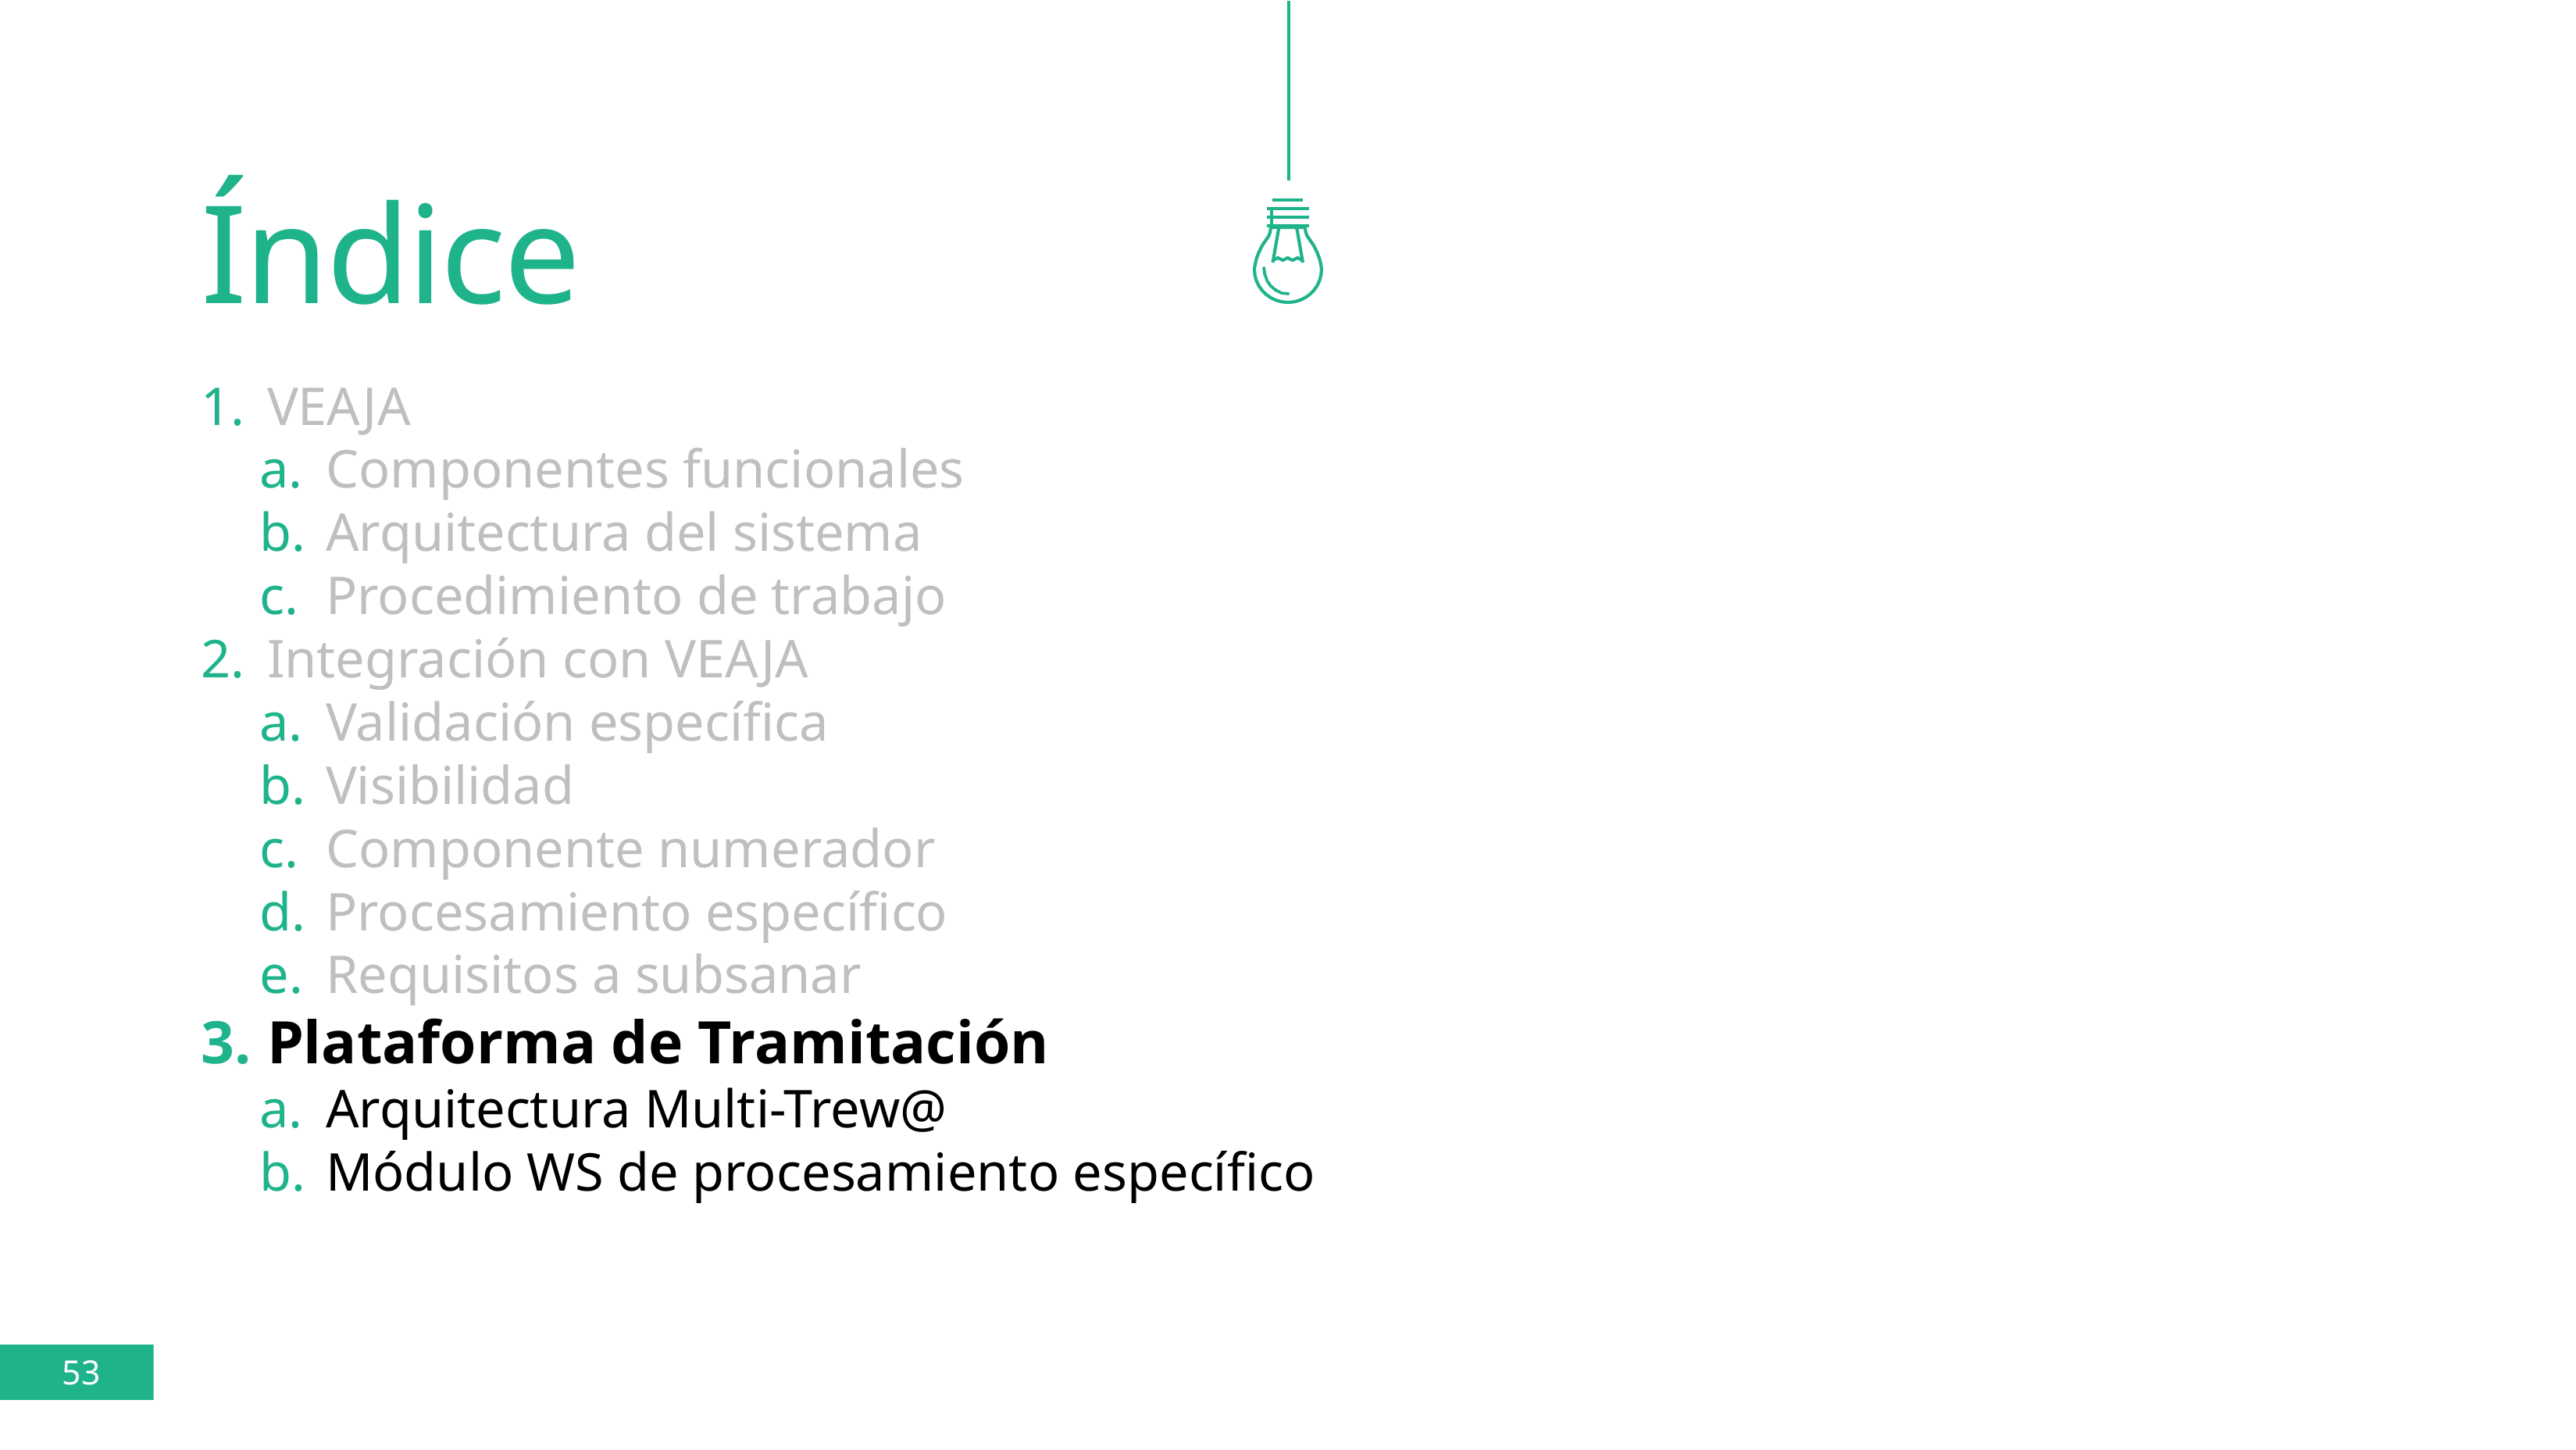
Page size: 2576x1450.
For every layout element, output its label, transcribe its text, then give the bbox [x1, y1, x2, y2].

text_box [0, 1345, 154, 1400]
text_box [1254, 1, 1322, 303]
slide_number 53 [41, 1351, 112, 1394]
text_box VEAJA Componentes funcionales Arquitectura del sistema Procedimiento de trabajo Integración con VEAJA Validación específica Visibilidad Componente numerador Procesamiento específico Requisitos a subsanar Plataforma de Tramitación Arquitectura Multi-Trew@ Módulo WS de procesamiento específico [199, 372, 2342, 1202]
title Índice [199, 165, 1186, 372]
